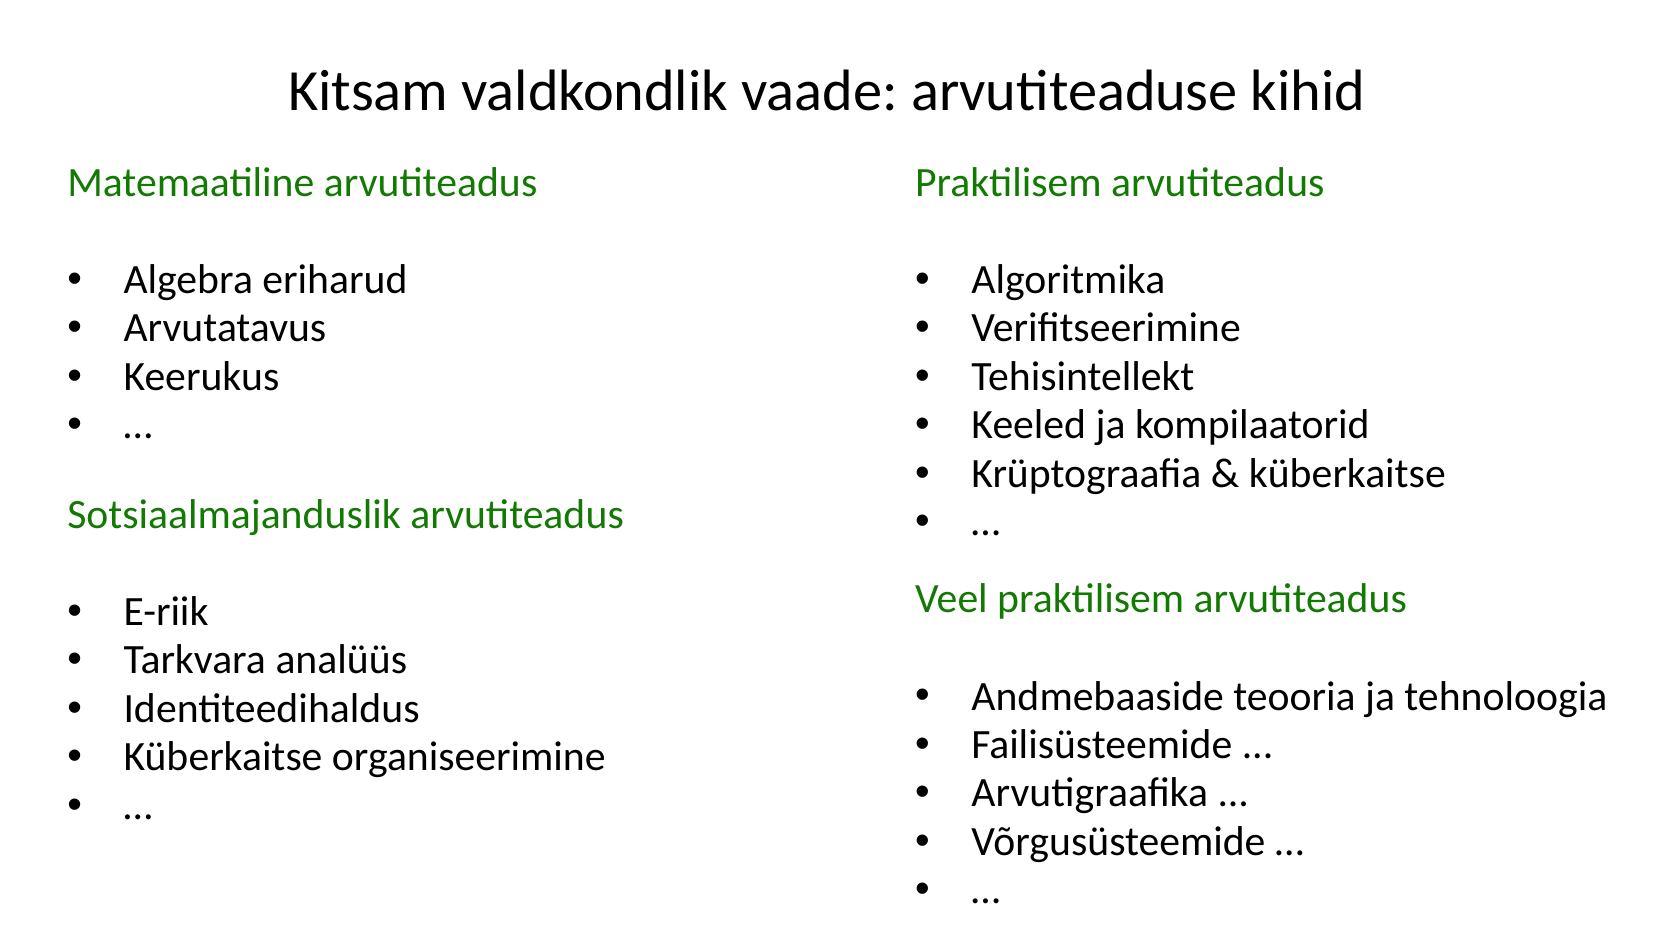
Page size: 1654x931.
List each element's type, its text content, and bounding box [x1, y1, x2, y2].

text_box Kitsam valdkondlik vaade: arvutiteaduse kihid [113, 37, 1540, 696]
text_box Sotsiaalmajanduslik arvutiteadus E-riik Tarkvara analüüs Identiteedihaldus Küberkaitse organiseerimine … [51, 482, 748, 930]
text_box Veel praktilisem arvutiteadus Andmebaaside teooria ja tehnoloogia Failisüsteemide ... Arvutigraafika ... Võrgusüsteemide … … [900, 566, 1623, 931]
text_box Praktilisem arvutiteadus Algoritmika Verifitseerimine Tehisintellekt Keeled ja kompilaatorid Krüptograafia & küberkaitse … [899, 150, 1461, 647]
text_box Matemaatiline arvutiteadus Algebra eriharud Arvutatavus Keerukus … [51, 150, 662, 482]
